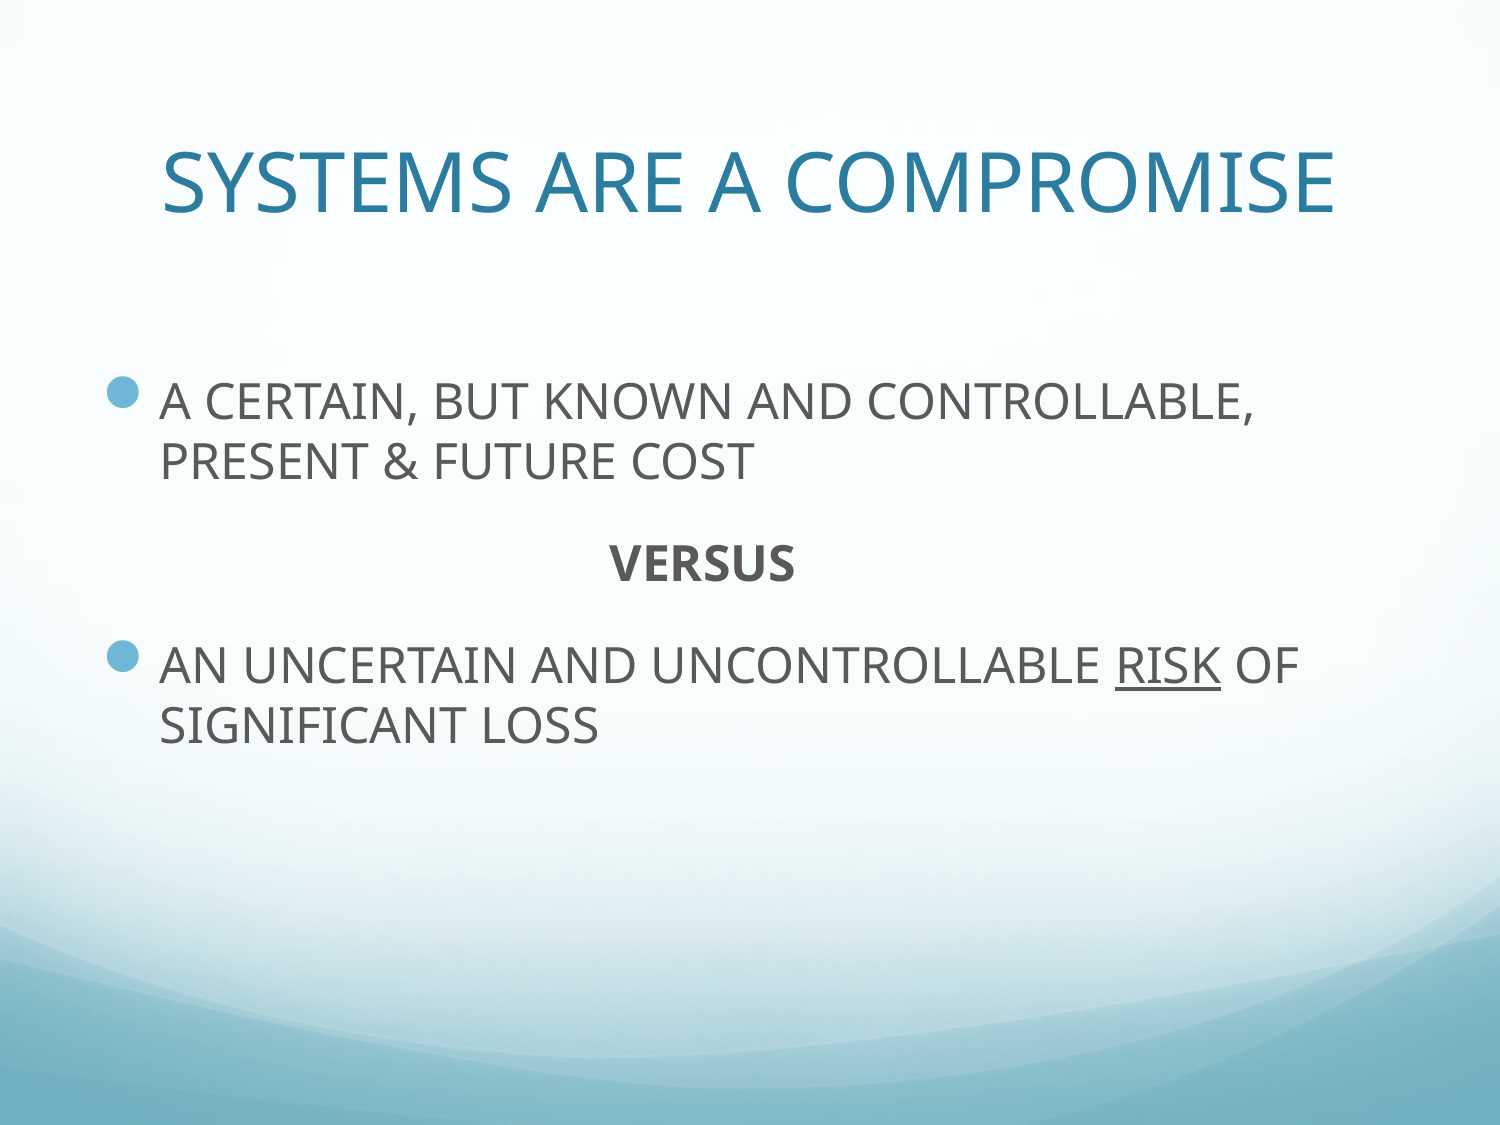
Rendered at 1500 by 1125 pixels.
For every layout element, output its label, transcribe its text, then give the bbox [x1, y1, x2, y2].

title SYSTEMS ARE A COMPROMISE [90, 17, 1410, 237]
list A CERTAIN, BUT KNOWN AND CONTROLLABLE, PRESENT & FUTURE COST VERSUS AN UNCERTAIN AND UNCONTROLLABLE RISK OF SIGNIFICANT LOSS [87, 362, 1413, 1075]
